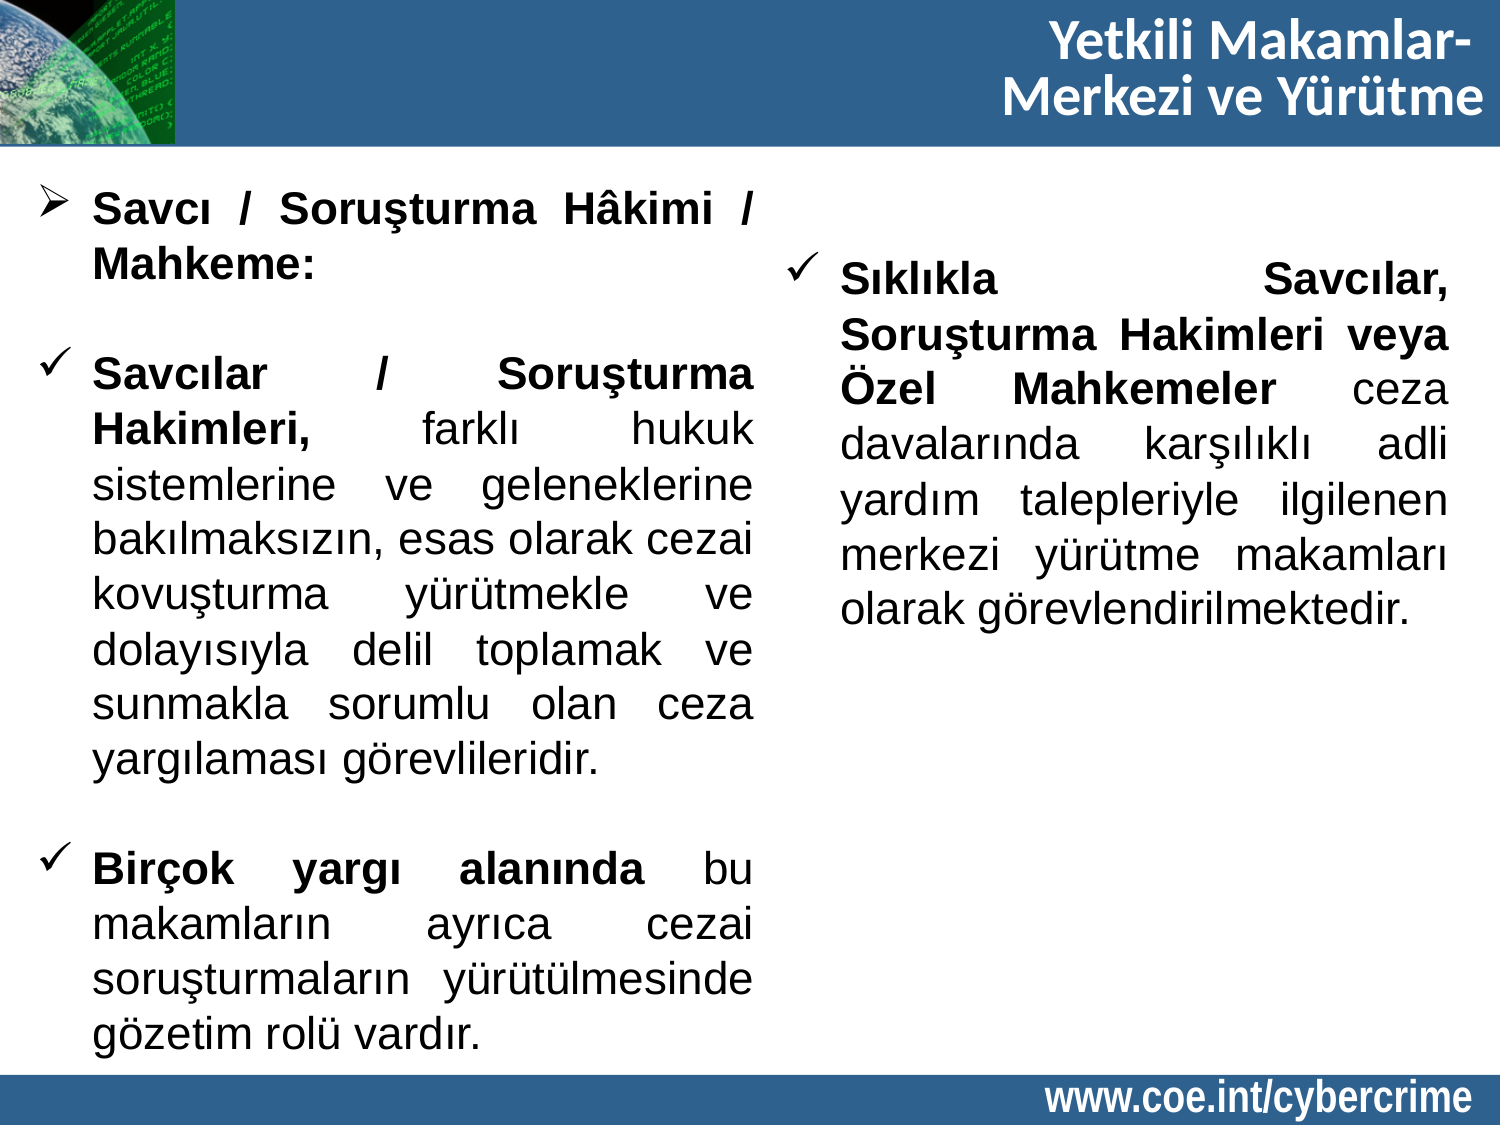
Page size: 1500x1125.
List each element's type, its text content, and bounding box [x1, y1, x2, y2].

text_box Yetkili Makamlar- Merkezi ve Yürütme [177, 0, 1500, 149]
text_box [0, 1073, 1030, 1125]
picture [0, 0, 175, 144]
text_box Savcı / Soruşturma Hâkimi / Mahkeme: Savcılar / Soruşturma Hakimleri, farklı hukuk sistemlerine ve geleneklerine bakılmaksızın, esas olarak cezai kovuşturma yürütmekle ve dolayısıyla delil toplamak ve sunmakla sorumlu olan ceza yargılaması görevlileridir. Birçok yargı alanında bu makamların ayrıca cezai soruşturmaların yürütülmesinde gözetim rolü vardır. [21, 171, 770, 1067]
text_box Sıklıkla Savcılar, Soruşturma Hakimleri veya Özel Mahkemeler ceza davalarında karşılıklı adli yardım talepleriyle ilgilenen merkezi yürütme makamları olarak görevlendirilmektedir. [769, 241, 1465, 642]
text_box www.coe.int/cybercrime [1030, 1059, 1500, 1125]
